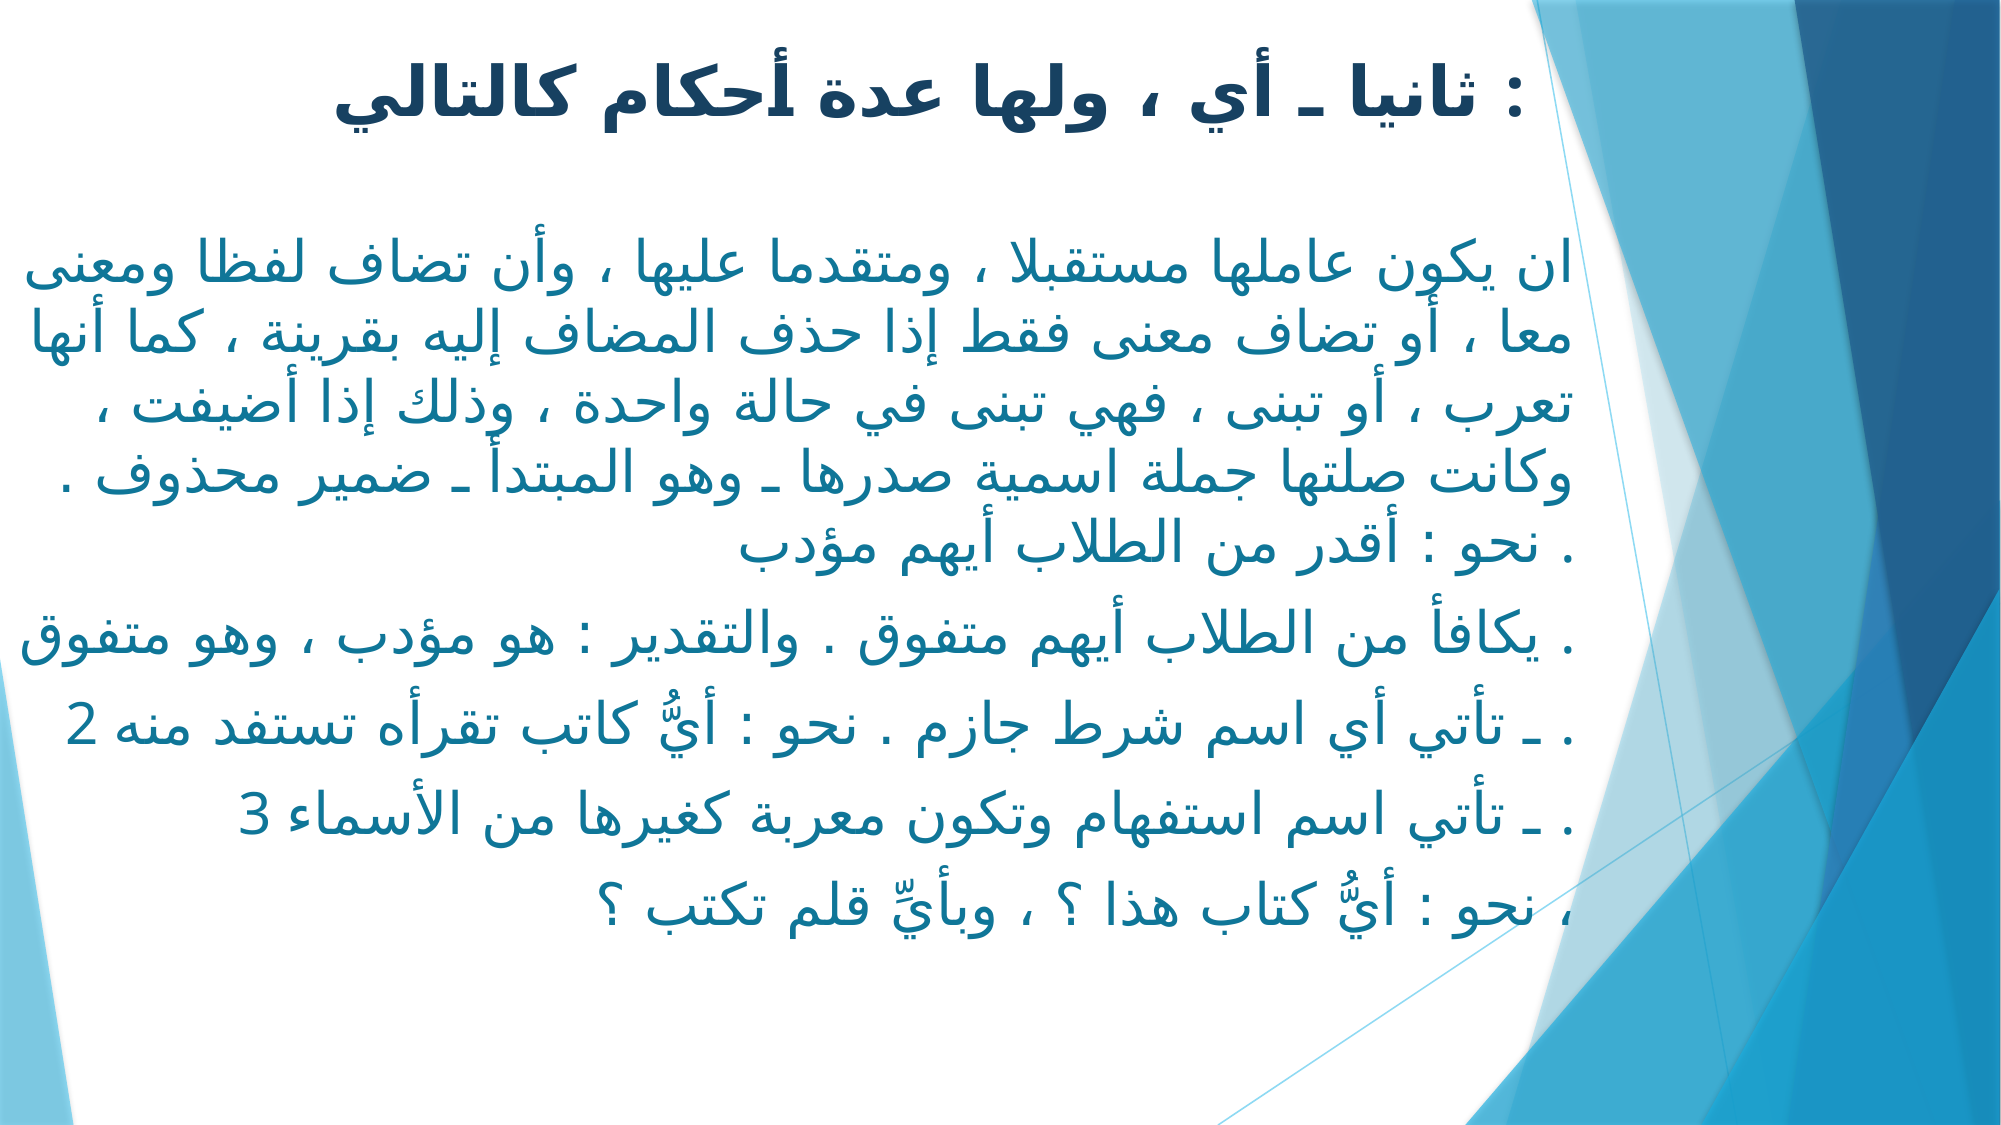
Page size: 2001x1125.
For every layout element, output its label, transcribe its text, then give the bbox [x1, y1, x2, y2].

title ثانيا ـ أي ، ولها عدة أحكام كالتالي : [130, 38, 1541, 184]
list ان يكون عاملها مستقبلا ، ومتقدما عليها ، وأن تضاف لفظا ومعنى معا ، أو تضاف معنى فقط إذا حذف المضاف إليه بقرينة ، كما أنها تعرب ، أو تبنى ، فهي تبنى في حالة واحدة ، وذلك إذا أضيفت ، وكانت صلتها جملة اسمية صدرها ـ وهو المبتدأ ـ ضمير محذوف . نحو : أقدر من الطلاب أيهم مؤدب . يكافأ من الطلاب أيهم متفوق . والتقدير : هو مؤدب ، وهو متفوق . 2 ـ تأتي أي اسم شرط جازم . نحو : أيُّ كاتب تقرأه تستفد منه . 3 ـ تأتي اسم استفهام وتكون معربة كغيرها من الأسماء . نحو : أيُّ كتاب هذا ؟ ، وبأيِّ قلم تكتب ؟ ، [0, 216, 1591, 1064]
